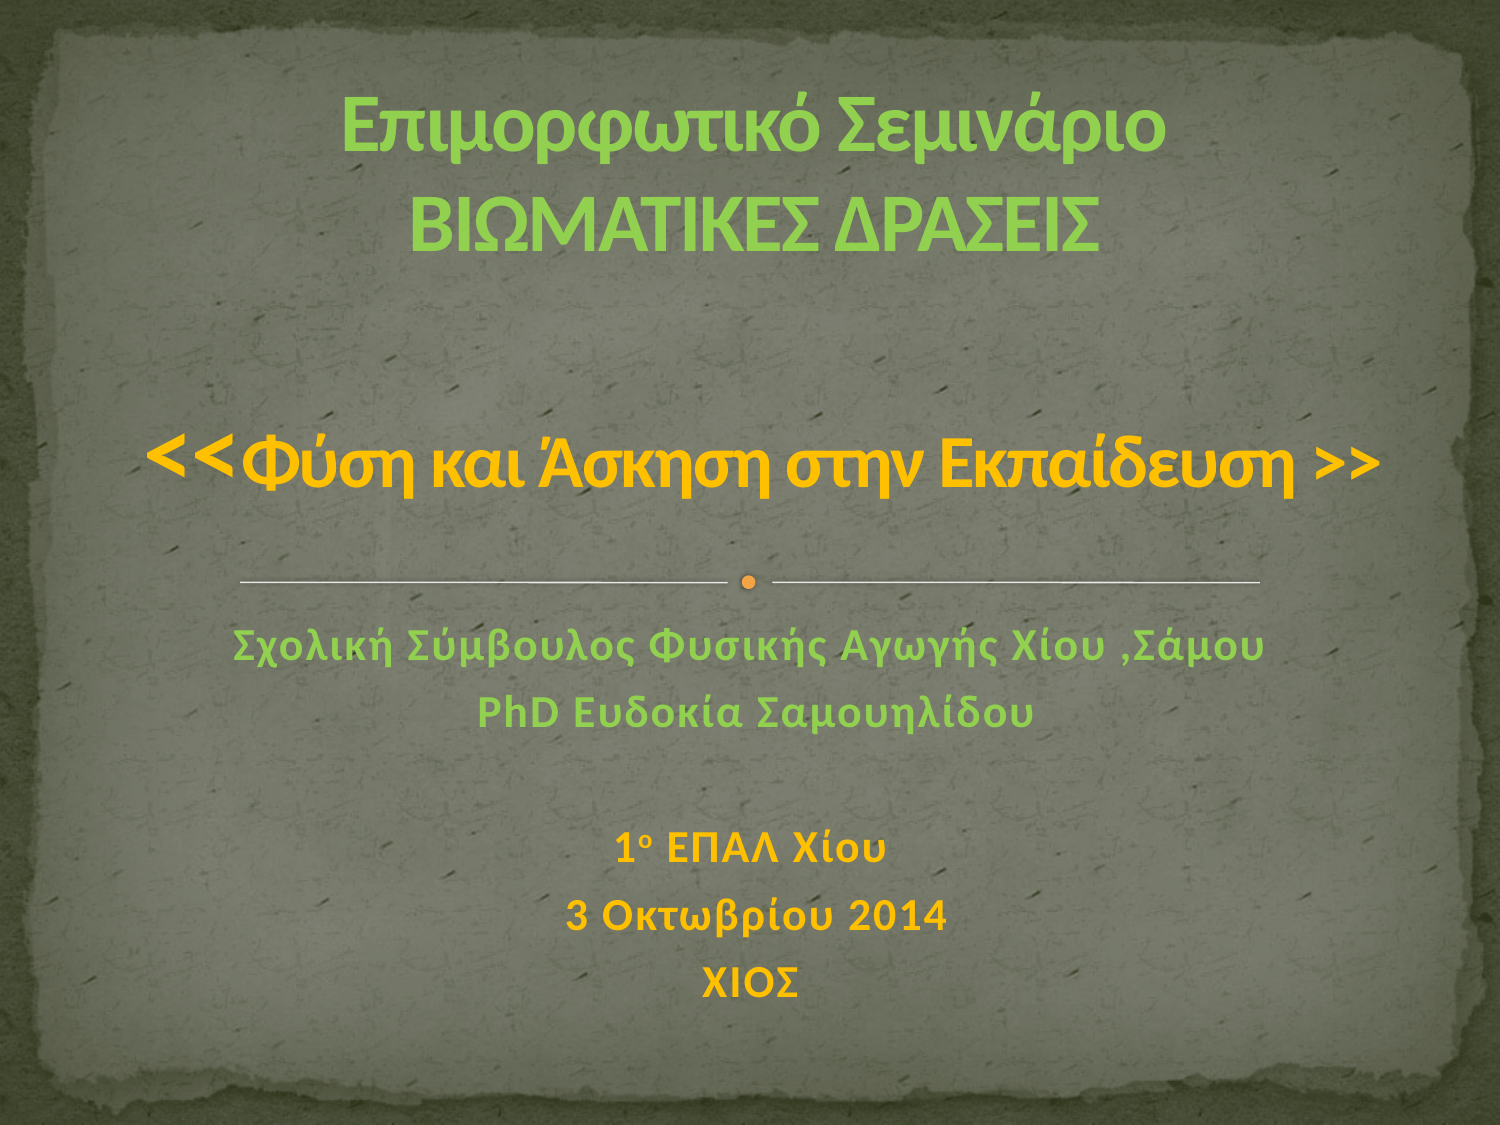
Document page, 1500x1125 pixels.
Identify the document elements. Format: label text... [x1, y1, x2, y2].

subtitle Σχολική Σύμβουλος Φυσικής Αγωγής Χίου ,Σάμου PhD Eυδοκία Σαμουηλίδου 1ο ΕΠΑΛ Χίου 3 Οκτωβρίου 2014 ΧΙΟΣ [75, 606, 1438, 795]
title Επιμορφωτικό Σεμινάριο ΒΙΩΜΑΤΙΚΕΣ ΔΡΑΣΕΙΣ <<Φύση και Άσκηση στην Εκπαίδευση >> [88, 149, 1438, 516]
